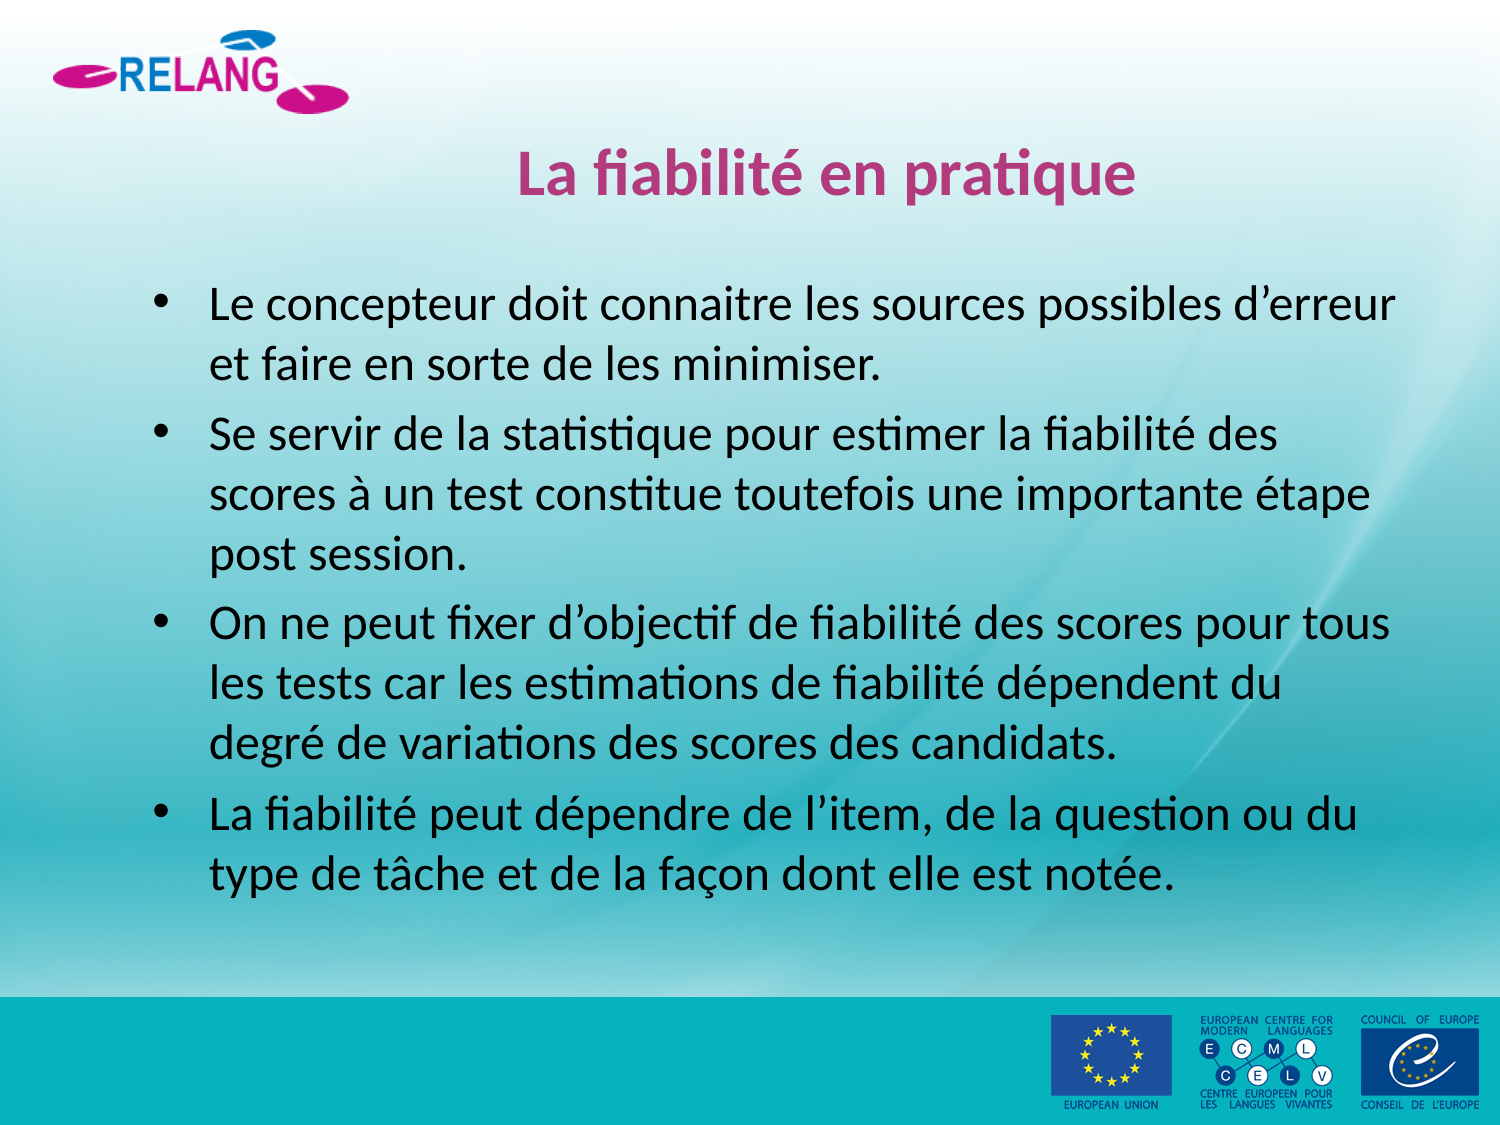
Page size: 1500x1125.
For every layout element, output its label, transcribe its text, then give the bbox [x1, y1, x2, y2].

list Le concepteur doit connaitre les sources possibles d’erreur et faire en sorte de les minimiser. Se servir de la statistique pour estimer la fiabilité des scores à un test constitue toutefois une importante étape post session. On ne peut fixer d’objectif de fiabilité des scores pour tous les tests car les estimations de fiabilité dépendent du degré de variations des scores des candidats. La fiabilité peut dépendre de l’item, de la question ou du type de tâche et de la façon dont elle est notée. [137, 262, 1413, 838]
title La fiabilité en pratique [152, 75, 1500, 263]
picture [0, 0, 1500, 1125]
